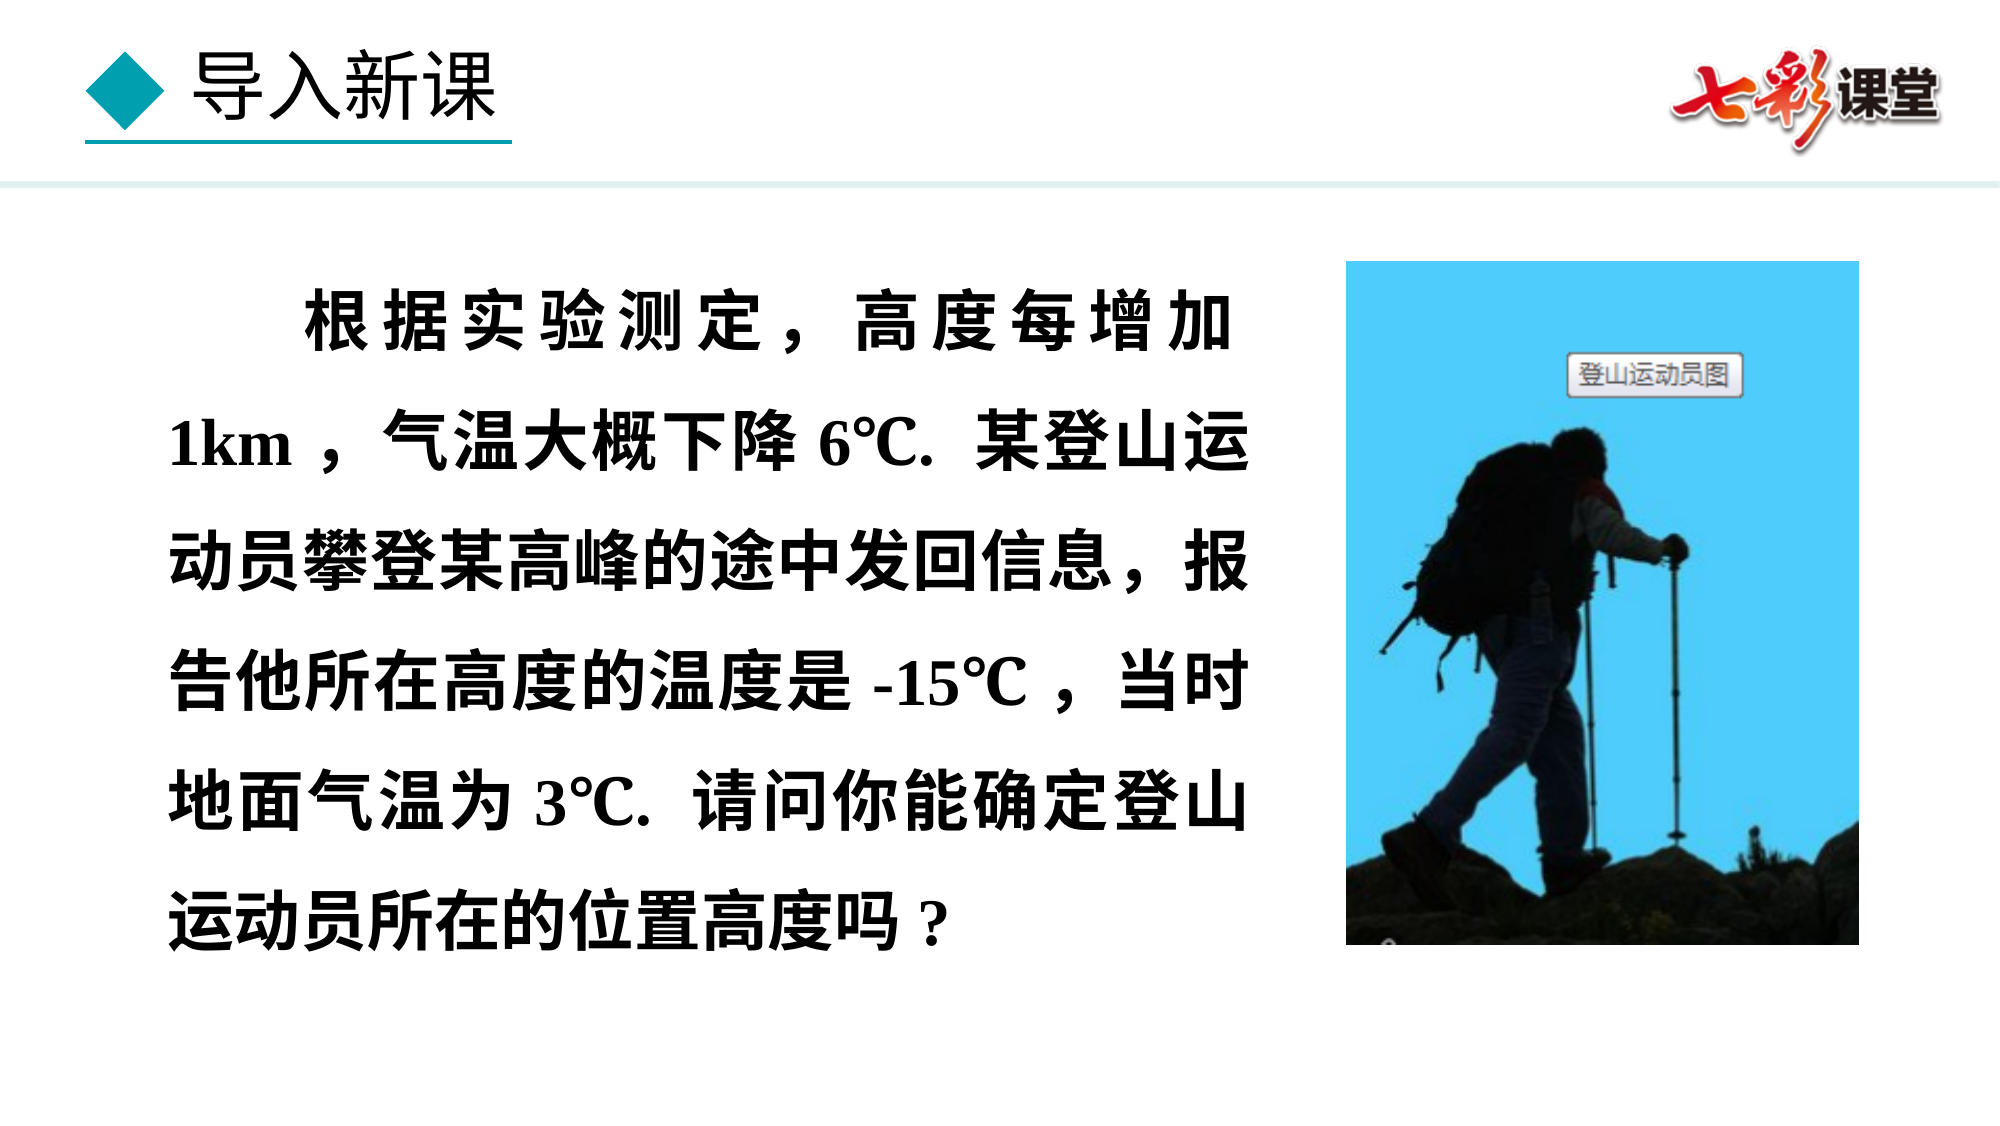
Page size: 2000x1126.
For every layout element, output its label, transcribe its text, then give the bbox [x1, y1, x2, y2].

picture [1666, 42, 1948, 157]
picture [1346, 260, 1860, 945]
text_box 根据实验测定，高度每增加1km，气温大概下降6℃. 某登山运动员攀登某高峰的途中发回信息，报告他所在高度的温度是-15℃，当时地面气温为3℃. 请问你能确定登山运动员所在的位置高度吗? [147, 229, 1271, 969]
